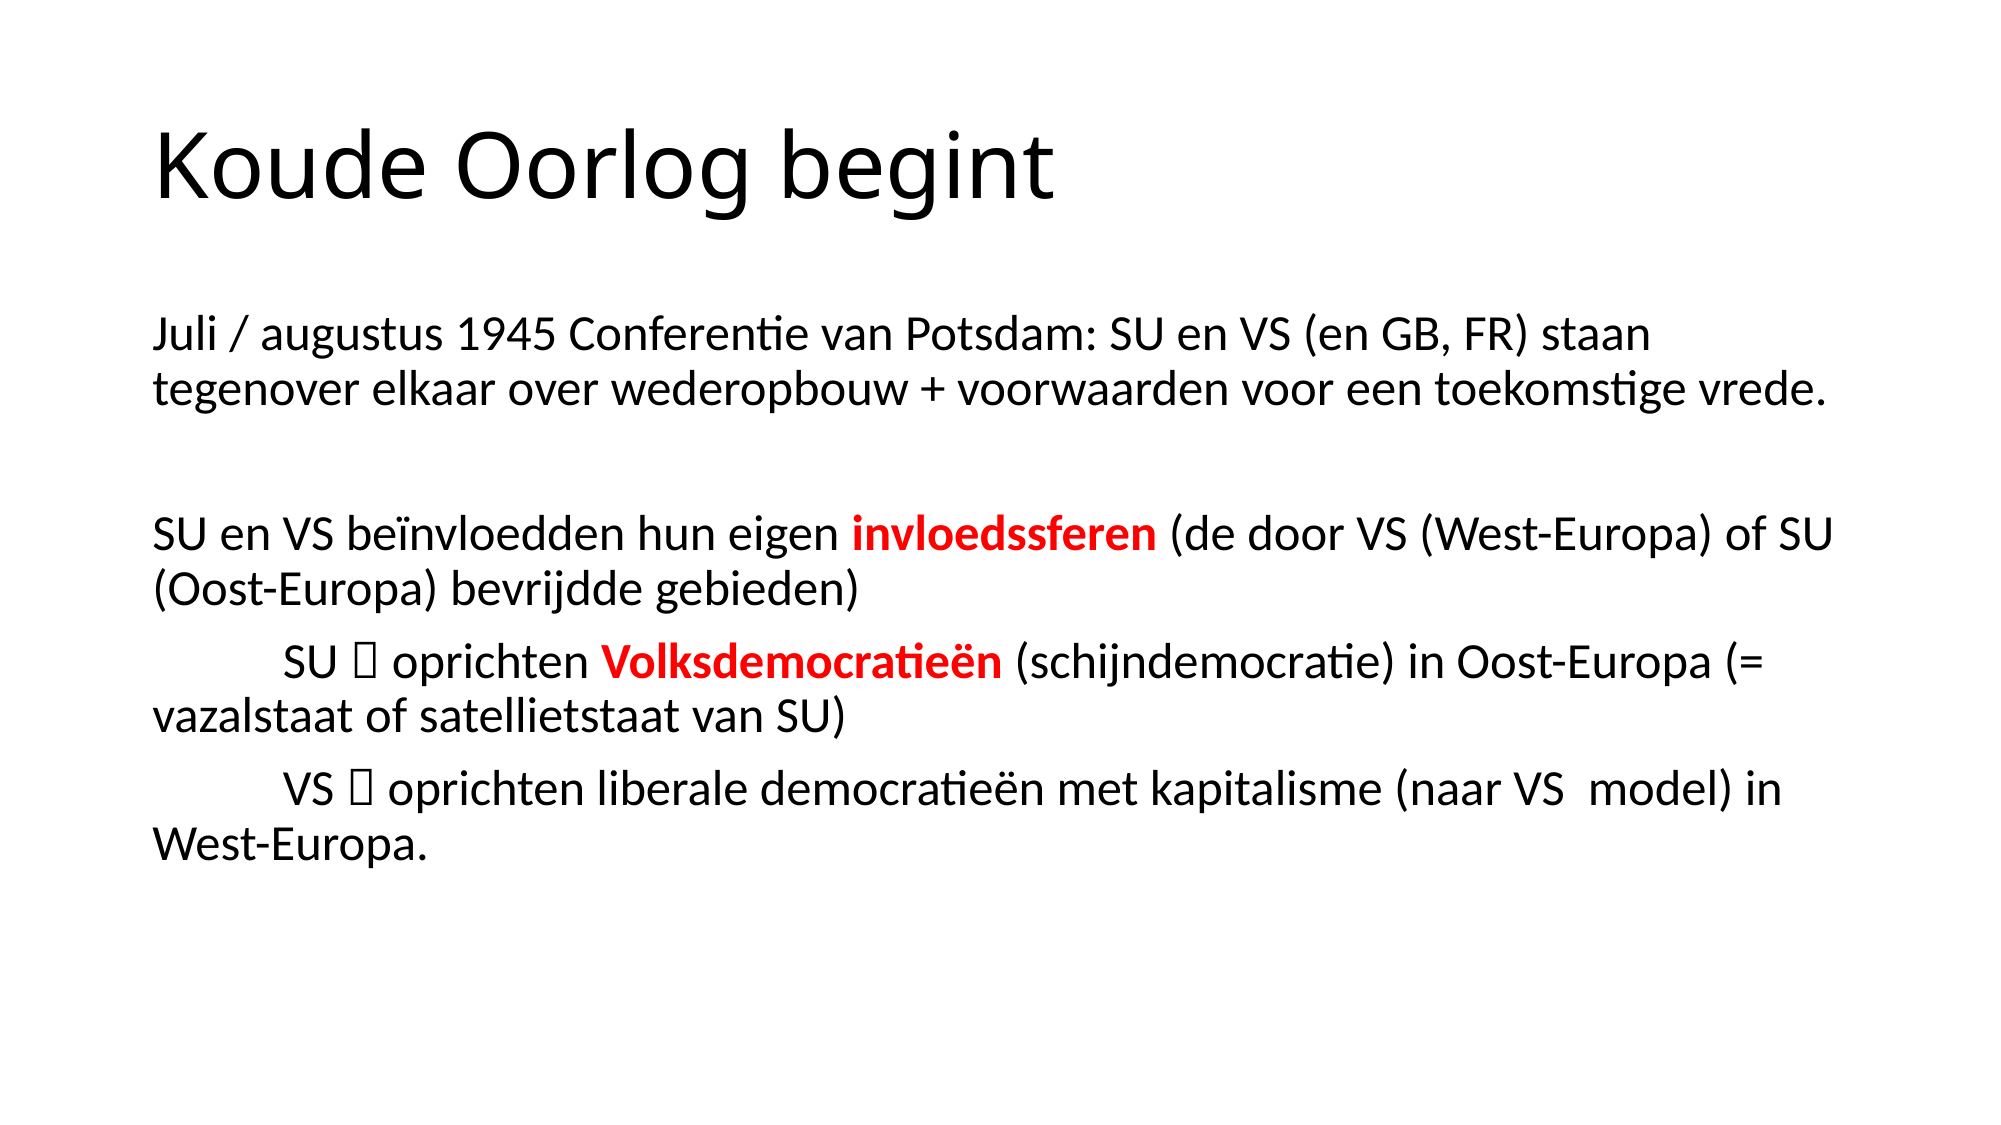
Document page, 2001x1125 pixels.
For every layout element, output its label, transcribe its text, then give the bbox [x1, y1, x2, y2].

list Juli / augustus 1945 Conferentie van Potsdam: SU en VS (en GB, FR) staan tegenover elkaar over wederopbouw + voorwaarden voor een toekomstige vrede. SU en VS beïnvloedden hun eigen invloedssferen (de door VS (West-Europa) of SU (Oost-Europa) bevrijdde gebieden) SU  oprichten Volksdemocratieën (schijndemocratie) in Oost-Europa (= vazalstaat of satellietstaat van SU) VS  oprichten liberale democratieën met kapitalisme (naar VS model) in West-Europa. [137, 299, 1863, 1014]
title Koude Oorlog begint [137, 59, 1863, 278]
